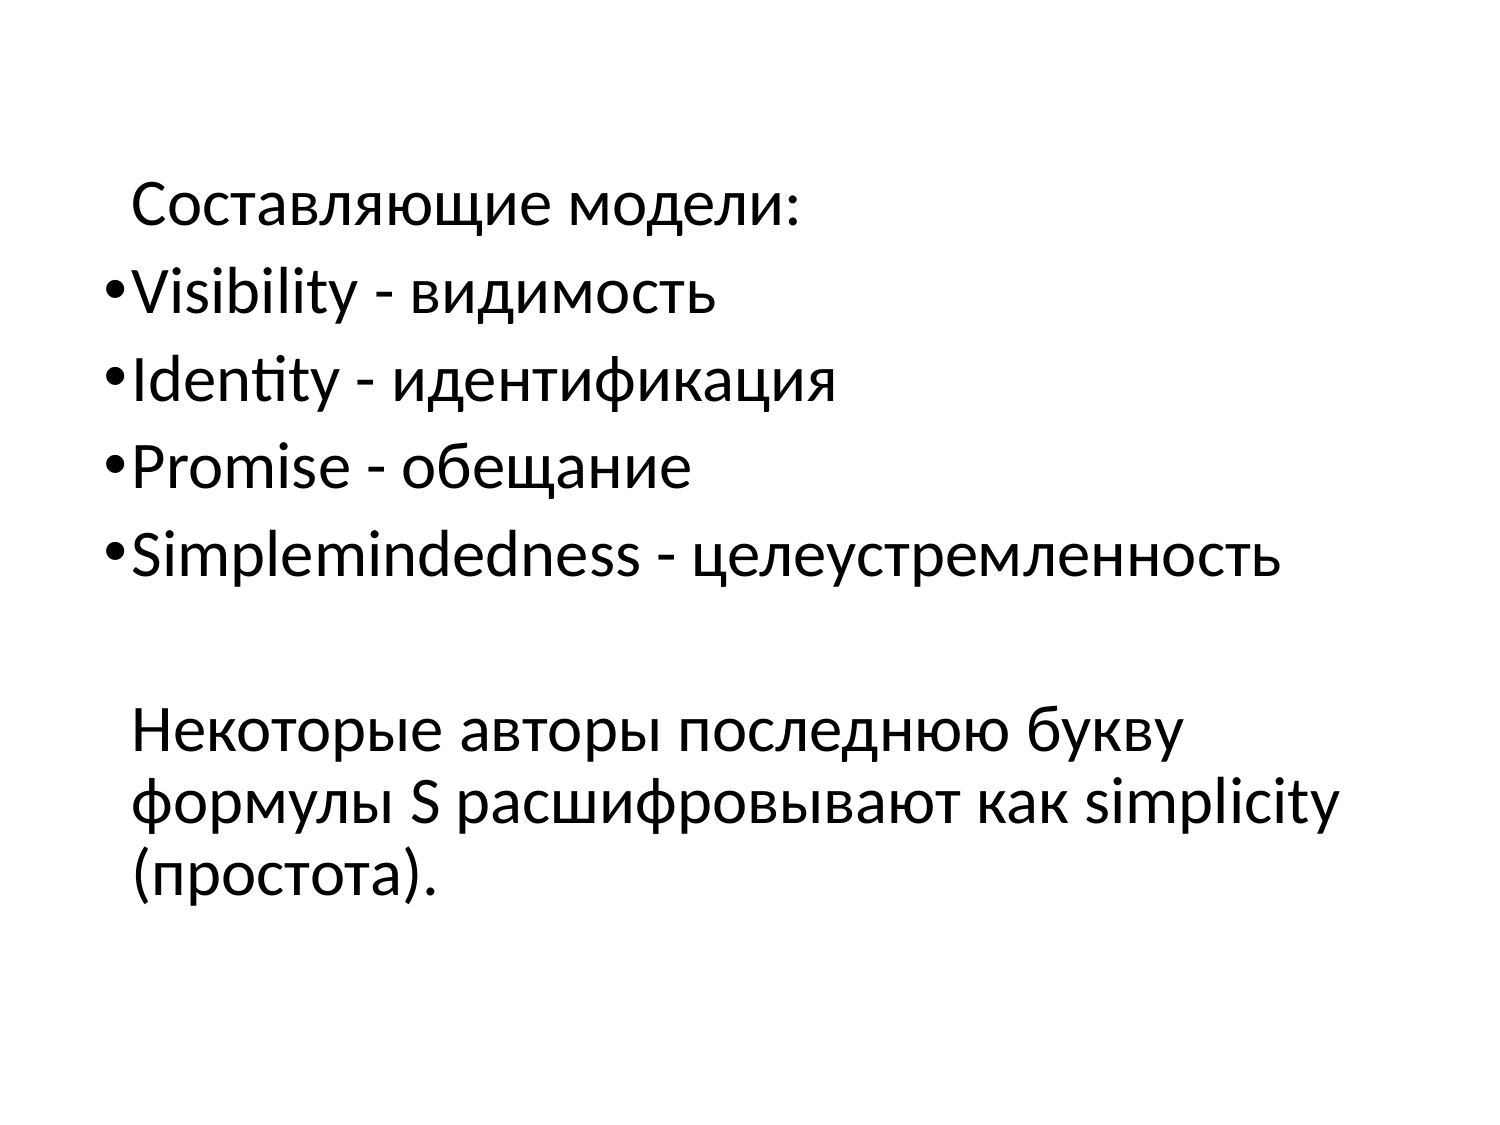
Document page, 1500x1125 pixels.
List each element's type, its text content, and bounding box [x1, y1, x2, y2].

list Составляющие модели: Visibility - видимость Identity - идентификация Promise - обещание Simplemindedness - целеустремленность Некоторые авторы последнюю букву формулы S расшифровывают как simplicity (простота). [88, 160, 1439, 996]
